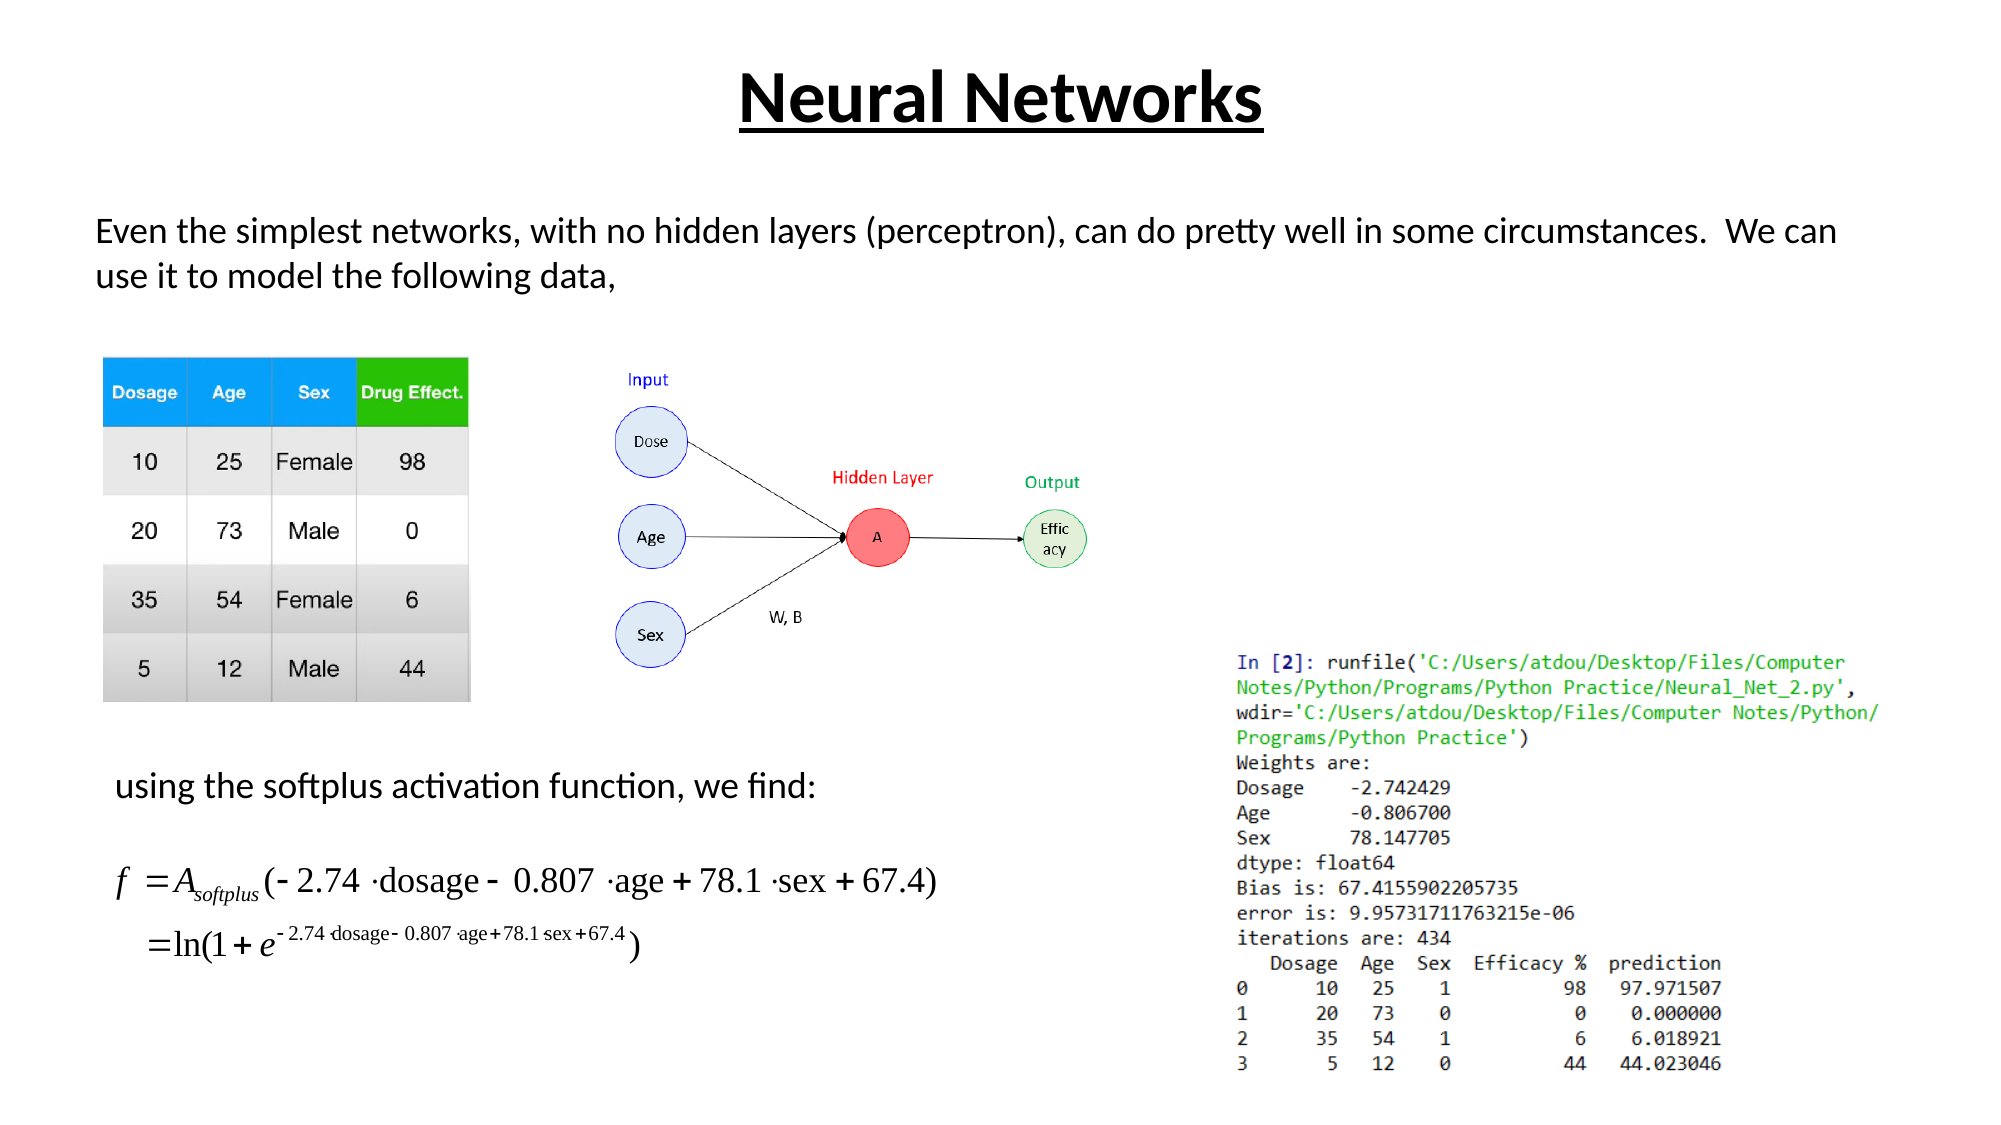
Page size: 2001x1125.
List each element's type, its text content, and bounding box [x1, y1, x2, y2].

text_box using the softplus activation function, we find: [99, 753, 850, 814]
picture [1233, 644, 1887, 1074]
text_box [103, 857, 944, 973]
picture [103, 356, 471, 702]
picture [607, 363, 1092, 679]
text_box Even the simplest networks, with no hidden layers (perceptron), can do pretty well in some circumstances. We can use it to model the following data, [80, 198, 1862, 304]
title Neural Networks [695, 27, 1308, 147]
